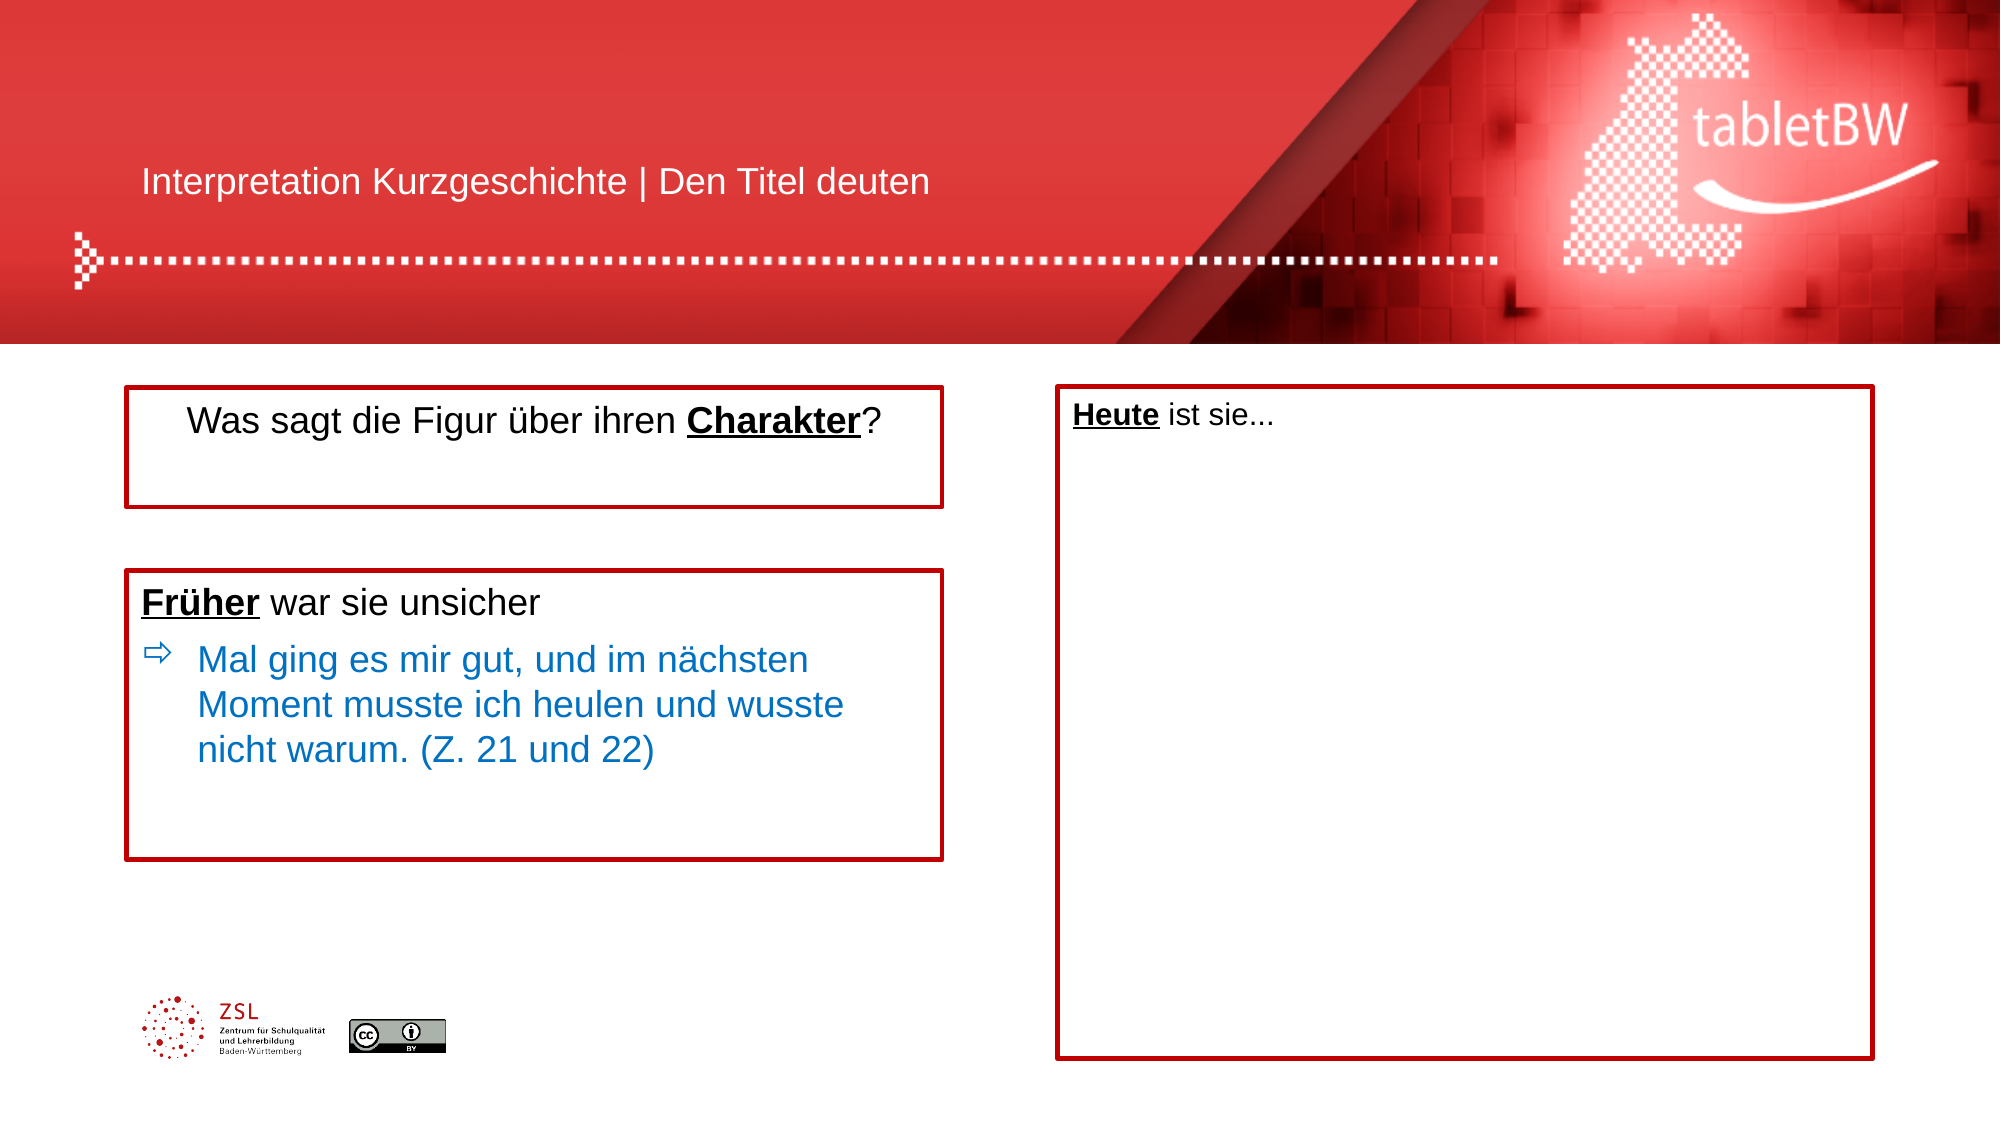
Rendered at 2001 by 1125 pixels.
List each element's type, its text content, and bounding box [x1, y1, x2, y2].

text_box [126, 980, 1783, 1059]
text_box Heute ist sie... [1057, 386, 1873, 1059]
picture [0, 0, 2000, 344]
text_box Früher war sie unsicher Mal ging es mir gut, und im nächsten Moment musste ich heulen und wusste nicht warum. (Z. 21 und 22) [126, 570, 943, 860]
text_box Was sagt die Figur über ihren Charakter? [126, 387, 943, 507]
